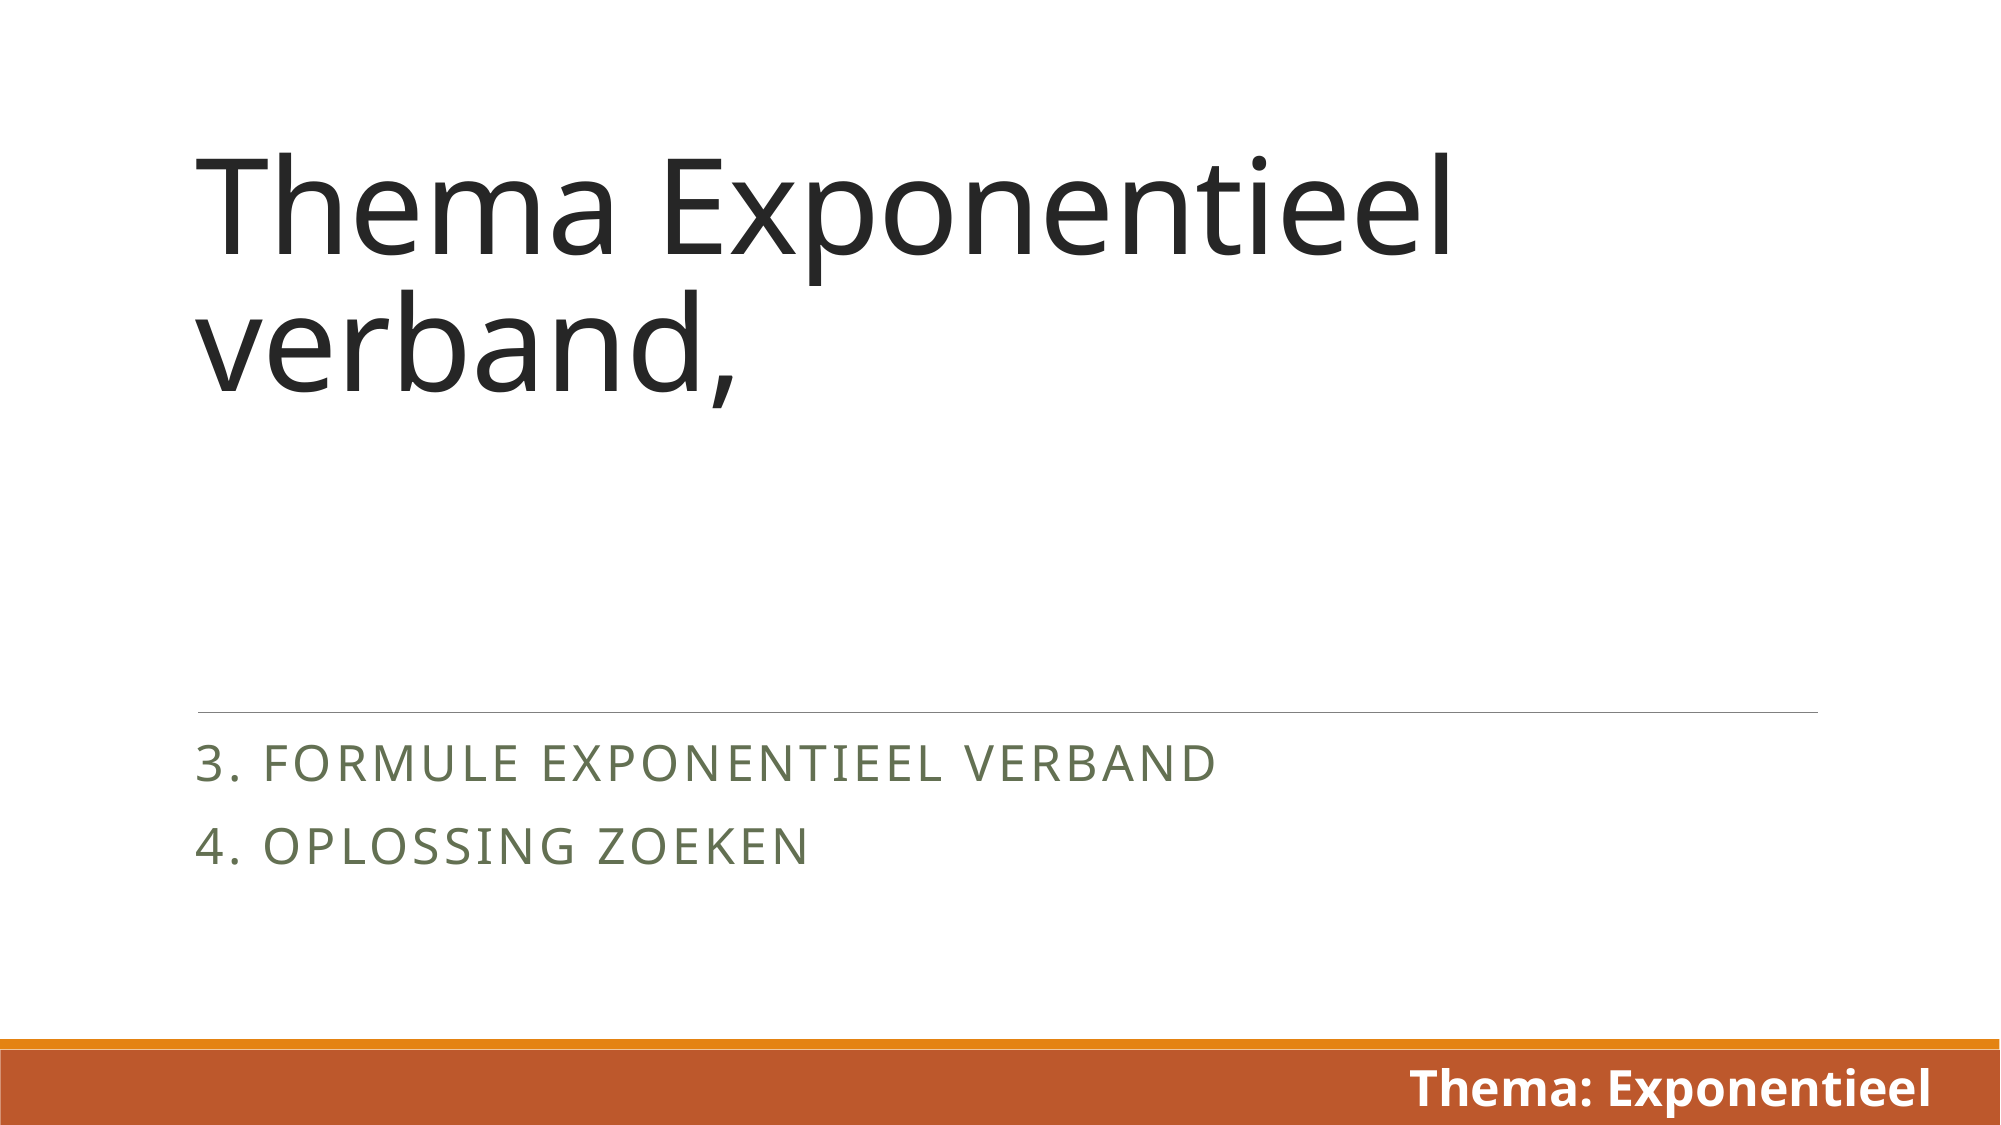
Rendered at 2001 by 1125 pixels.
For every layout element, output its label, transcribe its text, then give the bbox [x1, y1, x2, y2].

subtitle 3. Formule exponentieel verband 4. Oplossing zoeken [180, 730, 1831, 1024]
text_box Thema: Exponentieel Verband [1356, 1049, 1986, 1125]
title Thema Exponentieel verband, [180, 136, 1831, 722]
